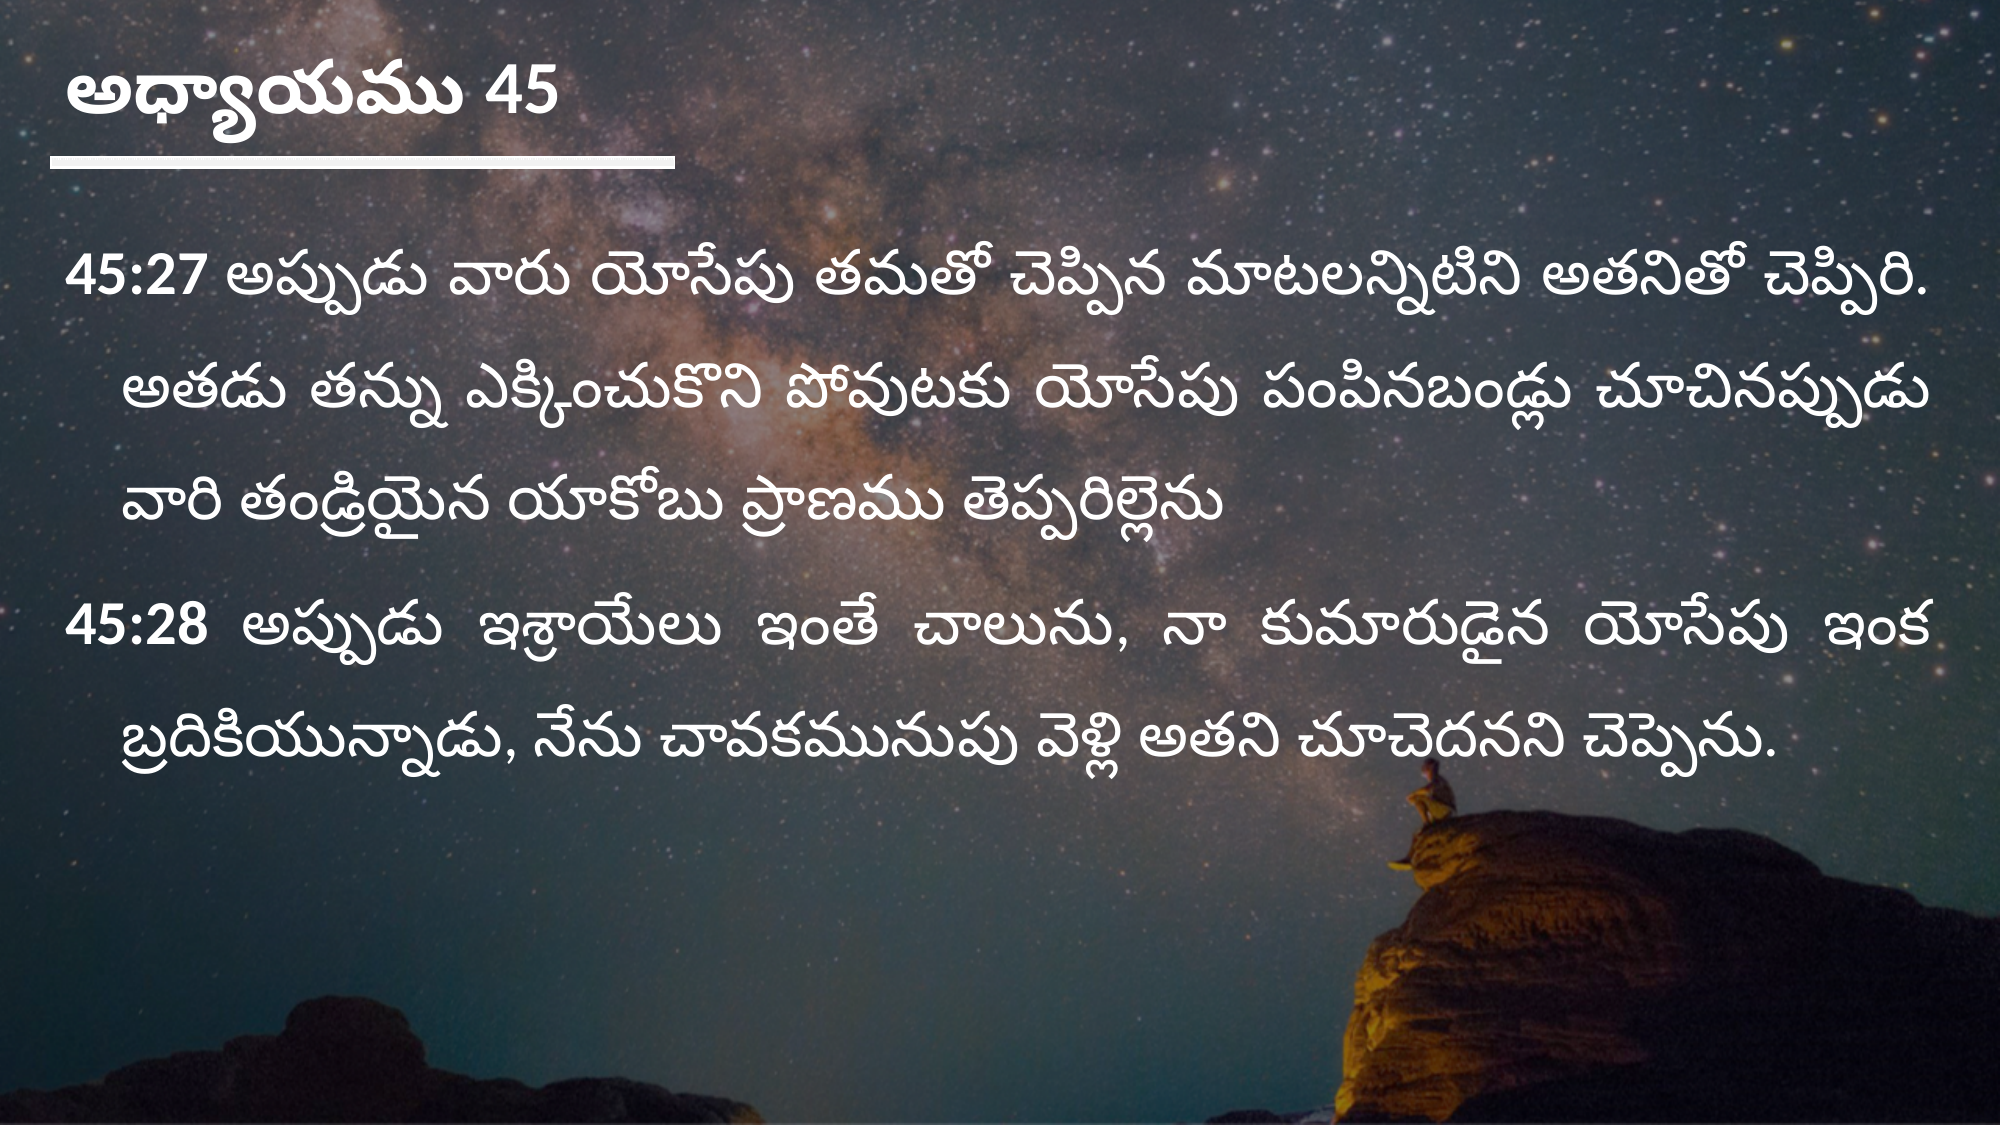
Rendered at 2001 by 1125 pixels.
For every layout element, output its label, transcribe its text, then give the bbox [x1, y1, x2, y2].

title అధ్యాయము 45 [50, 0, 1925, 167]
picture [0, 0, 2000, 1125]
list 45:27 అప్పుడు వారు యోసేపు తమతో చెప్పిన మాటలన్నిటిని అతనితో చెప్పిరి. అతడు తన్ను ఎక్కించుకొని పోవుటకు యోసేపు పంపినబండ్లు చూచినప్పుడు వారి తండ్రియైన యాకోబు ప్రాణము తెప్పరిల్లెను 45:28 అప్పుడు ఇశ్రాయేలు ఇంతే చాలును, నా కుమారుడైన యోసేపు ఇంక బ్రదికియున్నాడు, నేను చావకమునుపు వెళ్లి అతని చూచెదనని చెప్పెను. [50, 187, 1946, 1063]
